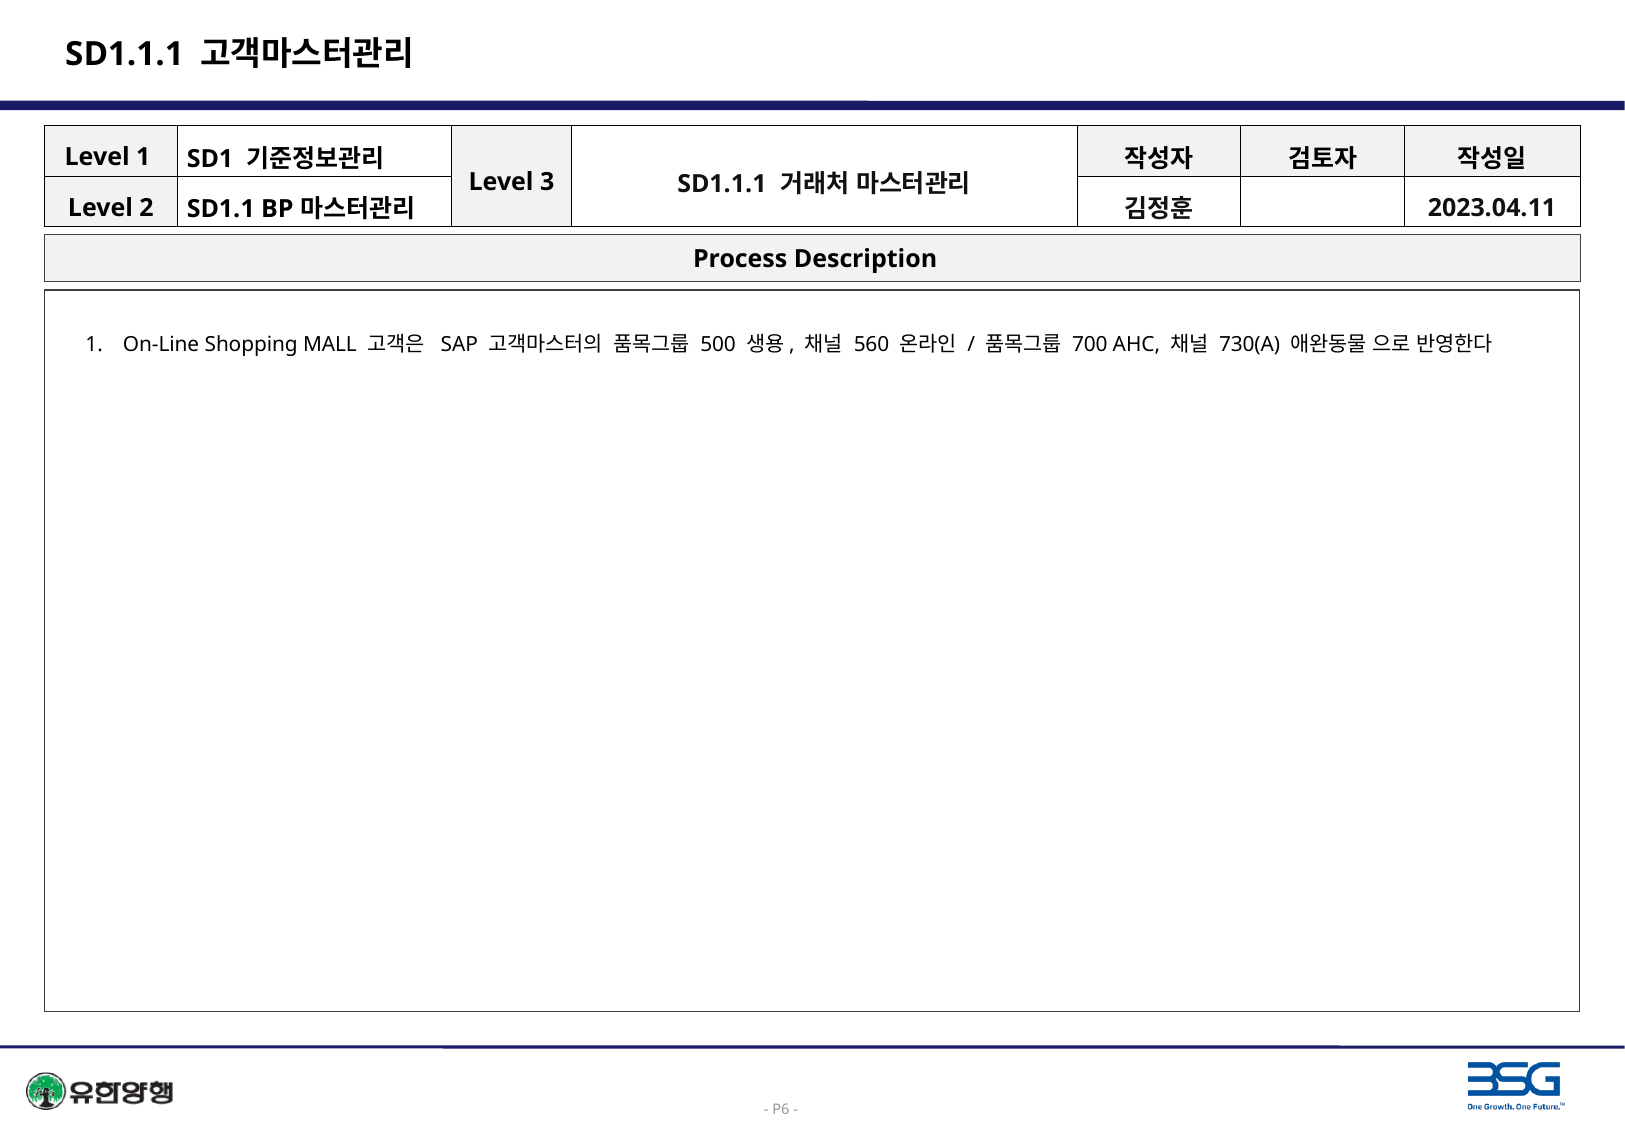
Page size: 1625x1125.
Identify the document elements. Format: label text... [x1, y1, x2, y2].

table_cell Level 2 [45, 177, 177, 226]
table_header SD1 기준정보관리 [178, 126, 451, 176]
table_cell [1241, 177, 1404, 226]
title SD1.1.1 고객마스터관리 [50, 23, 1118, 80]
table_header SD1.1.1 거래처 마스터관리 [572, 126, 1077, 226]
text_box On-Line Shopping MALL 고객은 SAP 고객마스터의 품목그룹 500 생용, 채널 560 온라인 / 품목그룹 700 AHC, 채널 730(A) 애완동물 으로 반영한다 [44, 290, 1580, 1012]
table_header 검토자 [1241, 126, 1404, 176]
table_header Level 1 [45, 126, 177, 176]
table_header 작성일 [1405, 126, 1580, 176]
picture [20, 1068, 178, 1112]
table_header 작성자 [1078, 126, 1240, 176]
table_cell 2023.04.11 [1405, 177, 1580, 226]
table_header Level 3 [452, 126, 571, 226]
table_cell 김정훈 [1078, 177, 1240, 226]
table_cell SD1.1 BP마스터관리 [178, 177, 451, 226]
picture [1466, 1062, 1565, 1110]
text_box Process Description [44, 234, 1581, 282]
